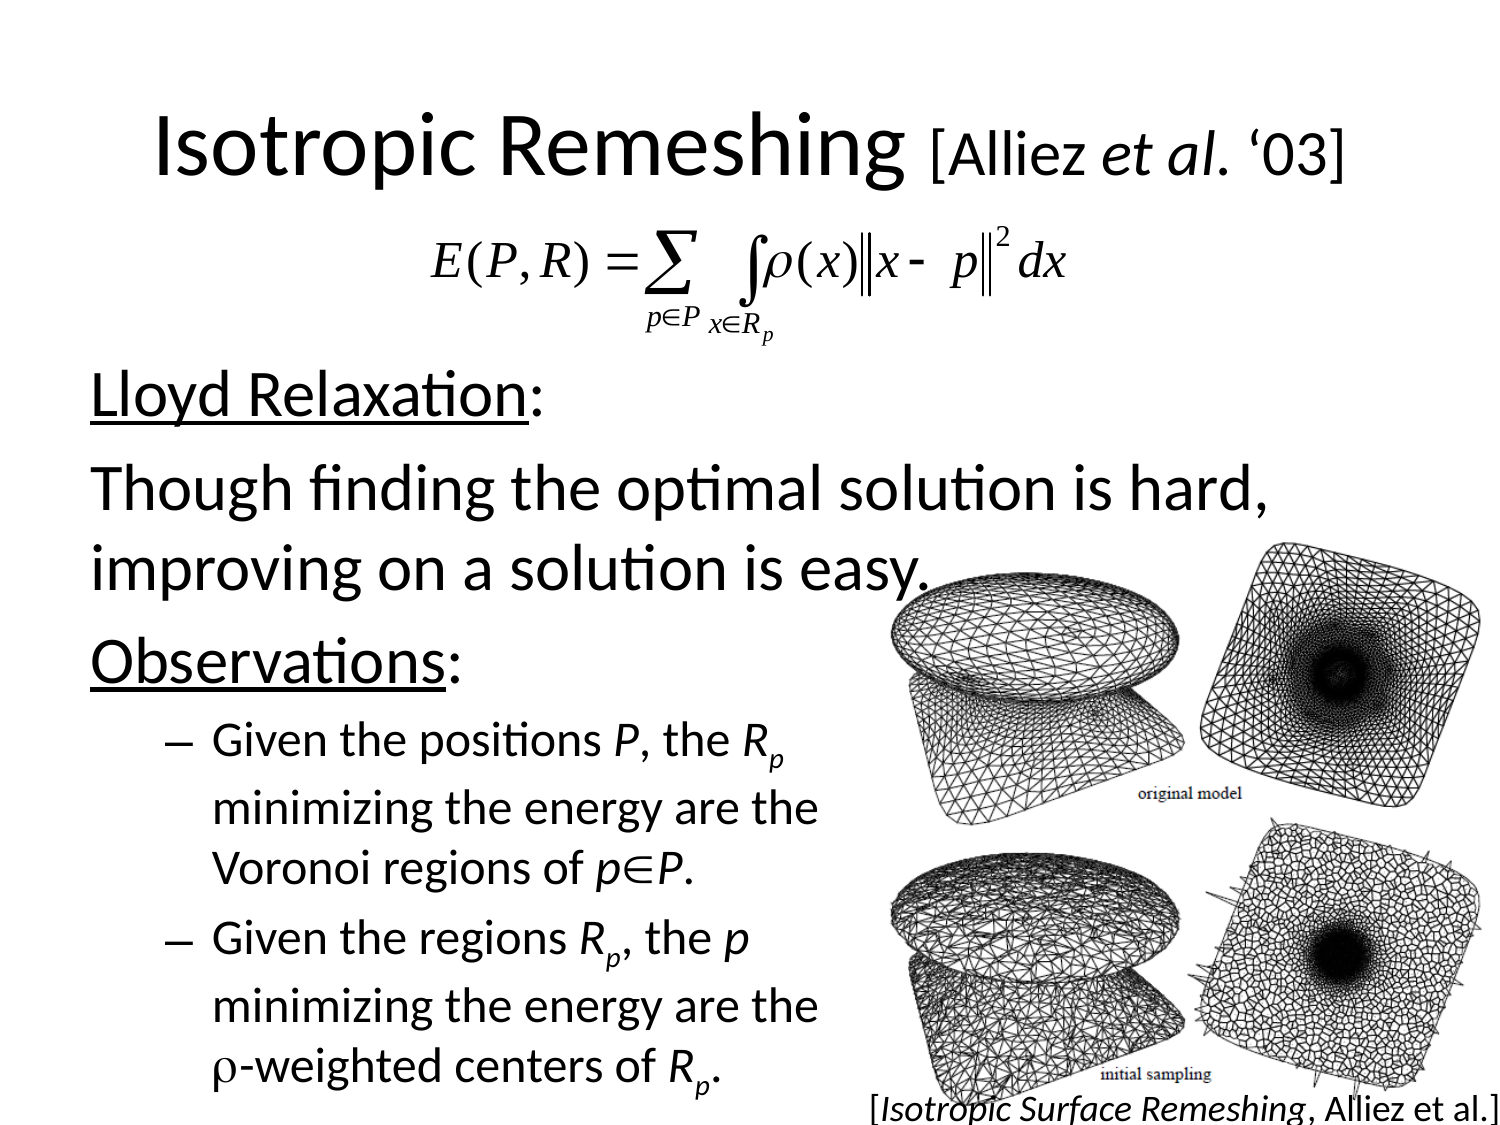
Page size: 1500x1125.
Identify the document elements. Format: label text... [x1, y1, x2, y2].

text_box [421, 212, 1076, 356]
list Lloyd Relaxation: Though finding the optimal solution is hard, improving on a solution is easy. Observations: Given the positions P, the Rp minimizing the energy are the Voronoi regions of pP. Given the regions Rp, the p minimizing the energy are the -weighted centers of Rp. [75, 262, 1425, 1125]
picture [876, 524, 1500, 1113]
text_box [Isotropic Surface Remeshing, Alliez et al.] [853, 1076, 1500, 1125]
title Isotropic Remeshing [Alliez et al. ‘03] [75, 45, 1425, 233]
